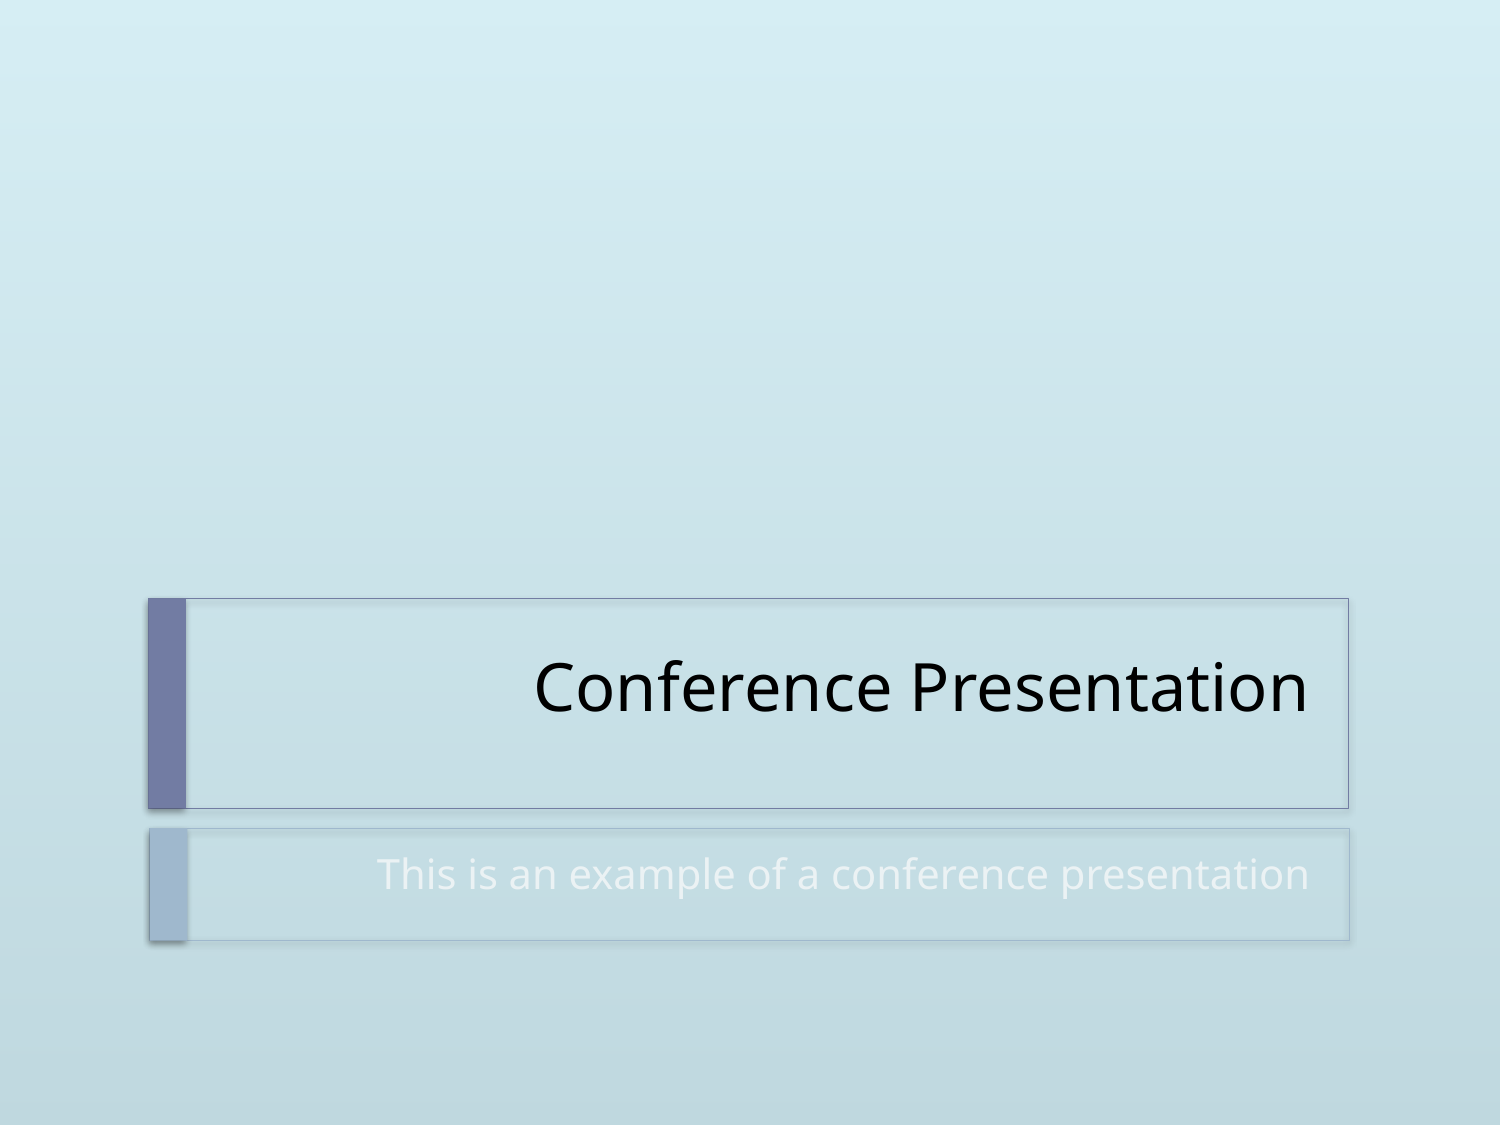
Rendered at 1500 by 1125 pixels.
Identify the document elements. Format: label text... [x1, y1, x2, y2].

subtitle This is an example of a conference presentation [200, 840, 1325, 929]
title Conference Presentation [200, 637, 1325, 800]
